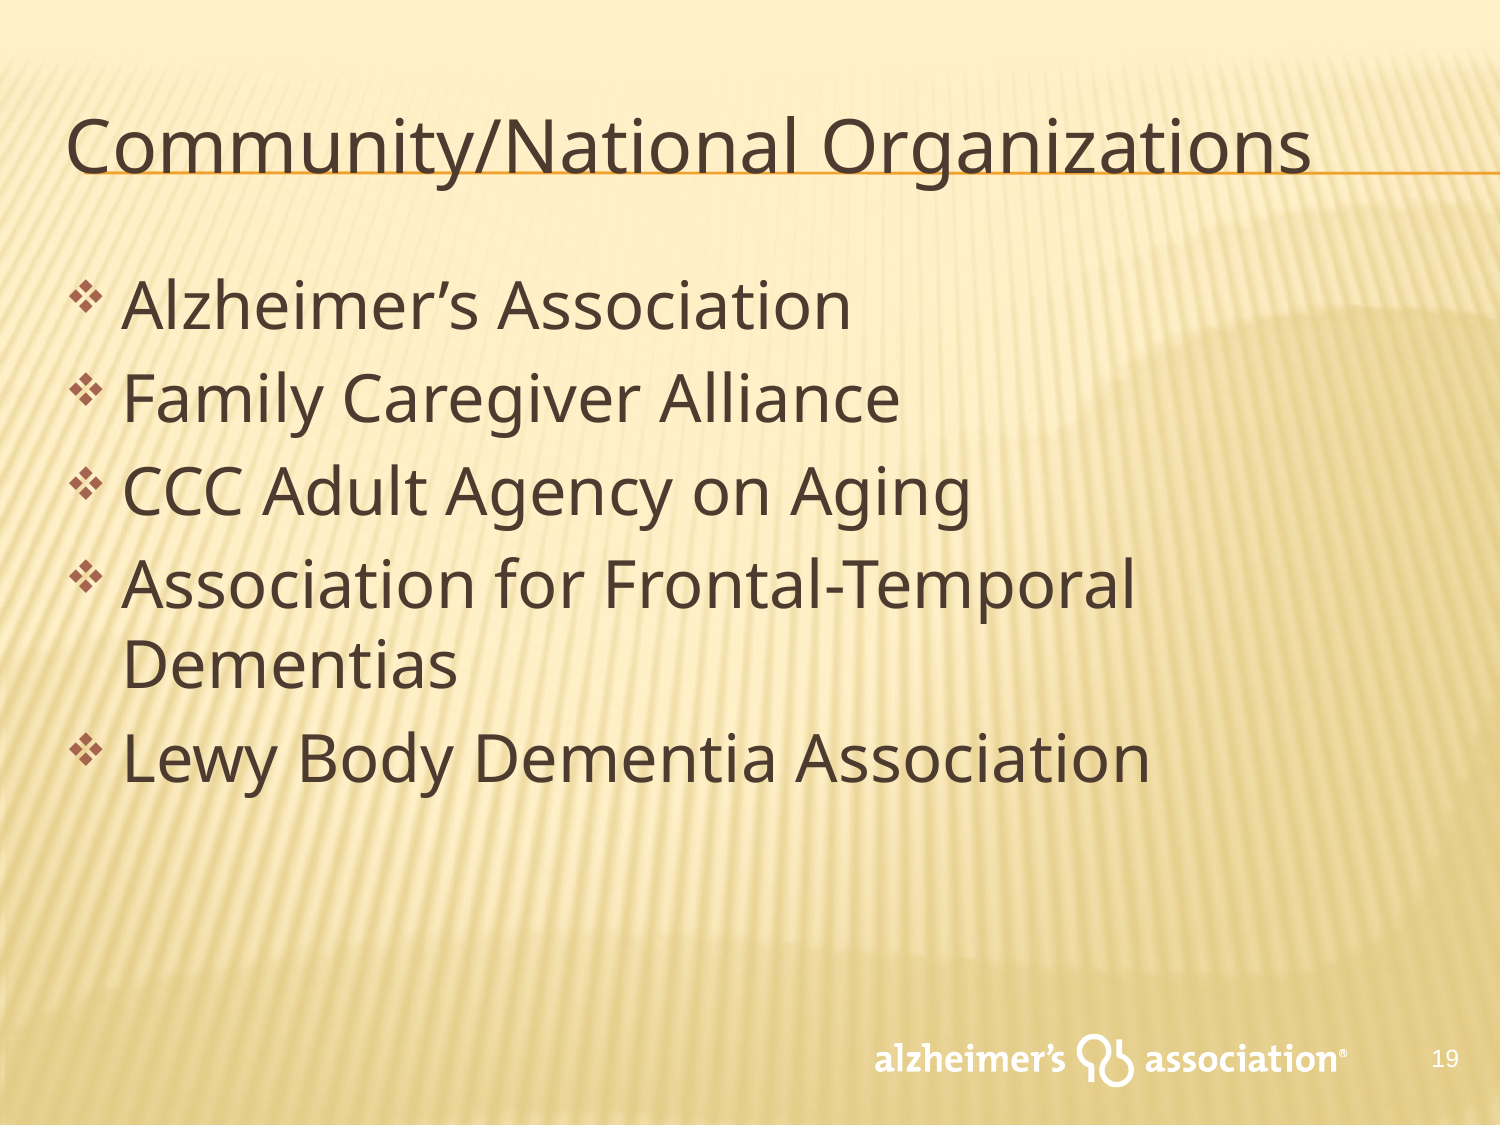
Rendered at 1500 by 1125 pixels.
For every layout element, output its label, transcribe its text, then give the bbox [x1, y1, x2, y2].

title Community/National Organizations [50, 75, 1475, 213]
list Alzheimer’s Association Family Caregiver Alliance CCC Adult Agency on Aging Association for Frontal-Temporal Dementias Lewy Body Dementia Association [49, 254, 1476, 998]
slide_number 19 [1350, 1034, 1475, 1084]
